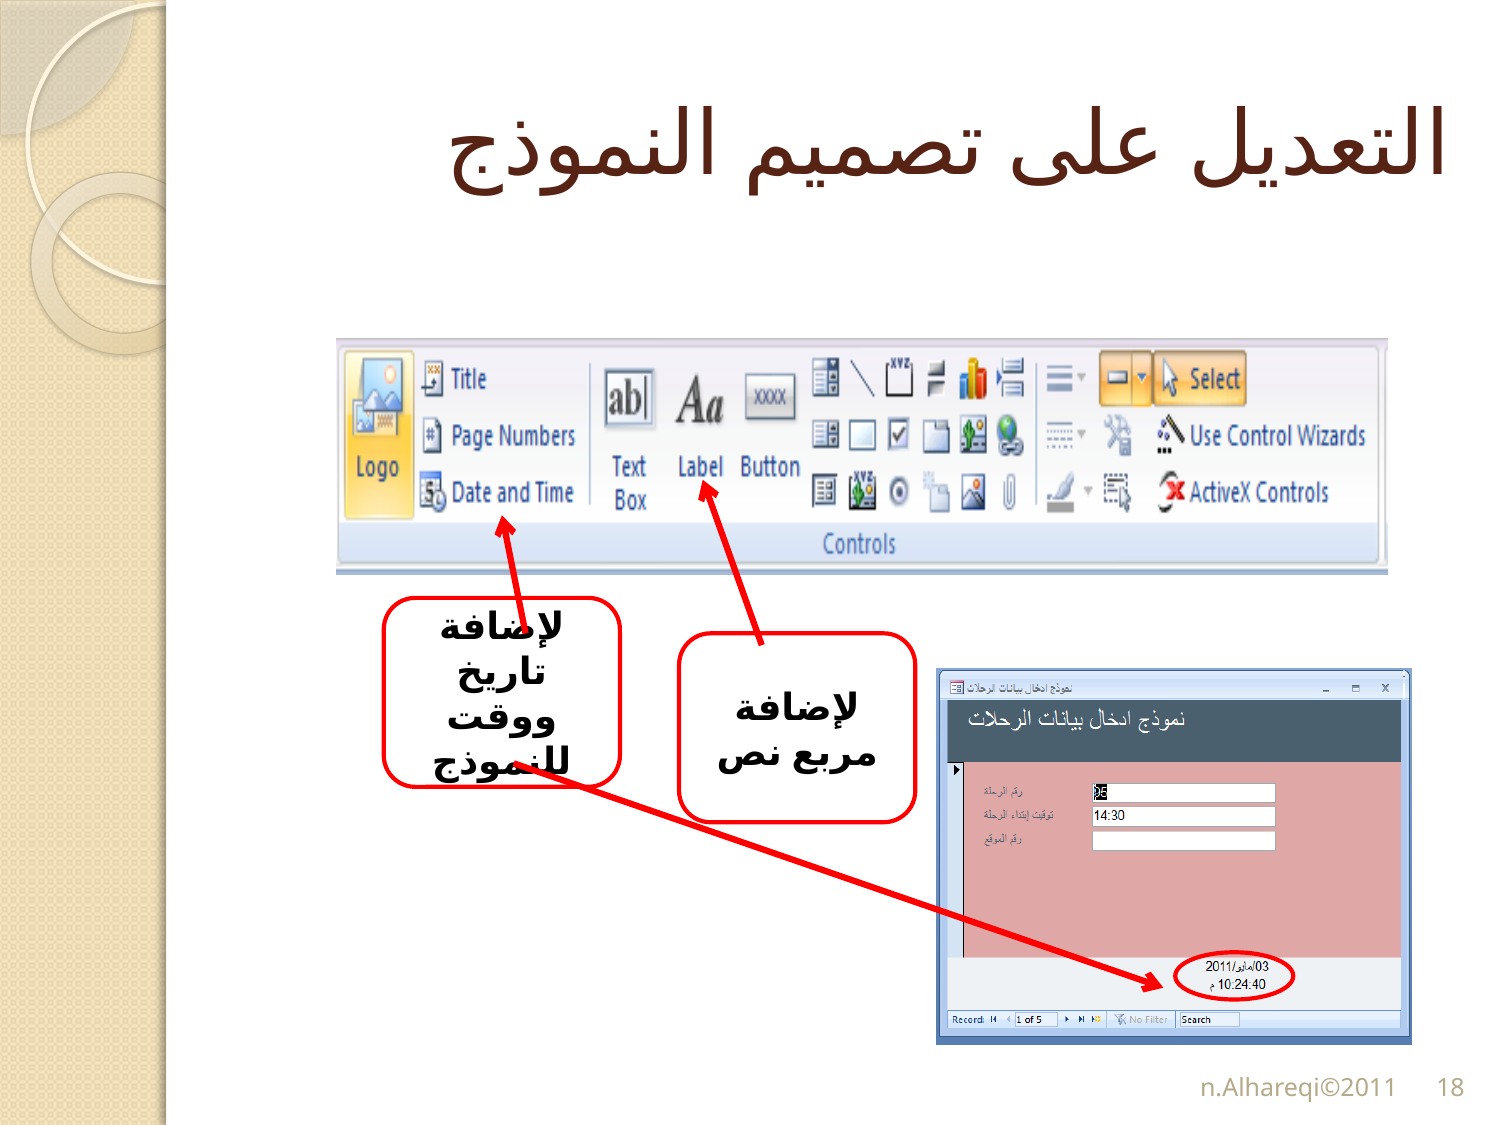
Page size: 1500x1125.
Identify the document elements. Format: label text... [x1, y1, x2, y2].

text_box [513, 762, 1164, 988]
slide_number 18 [1413, 1034, 1488, 1113]
text_box لإضافة مربع نص [676, 631, 918, 760]
picture [936, 668, 1412, 1046]
footer n.Alhareqi©2011 [937, 1056, 1413, 1113]
text_box لإضافة تاريخ ووقت للنموذج [381, 595, 623, 789]
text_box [649, 532, 816, 593]
picture [336, 337, 1388, 575]
title التعديل على تصميم النموذج [235, 45, 1466, 233]
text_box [454, 562, 573, 587]
